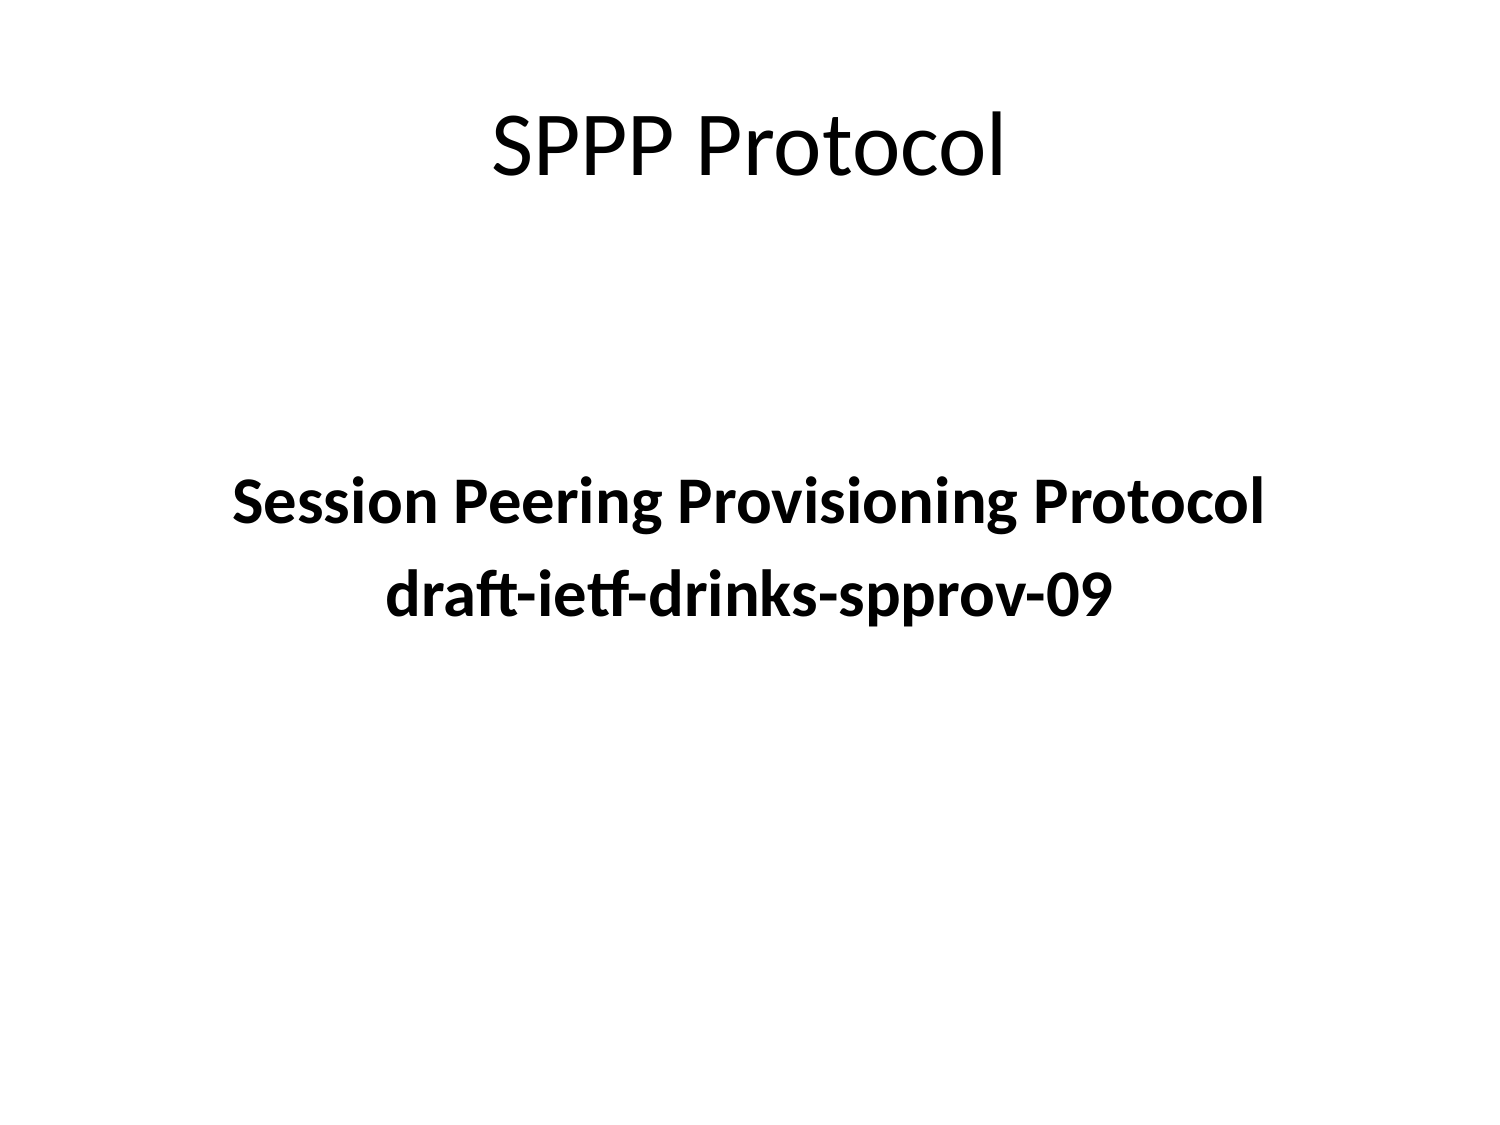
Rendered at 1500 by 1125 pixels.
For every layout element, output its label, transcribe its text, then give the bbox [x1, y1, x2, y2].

list Session Peering Provisioning Protocol draft-ietf-drinks-spprov-09 [75, 262, 1425, 1005]
title SPPP Protocol [75, 45, 1425, 233]
